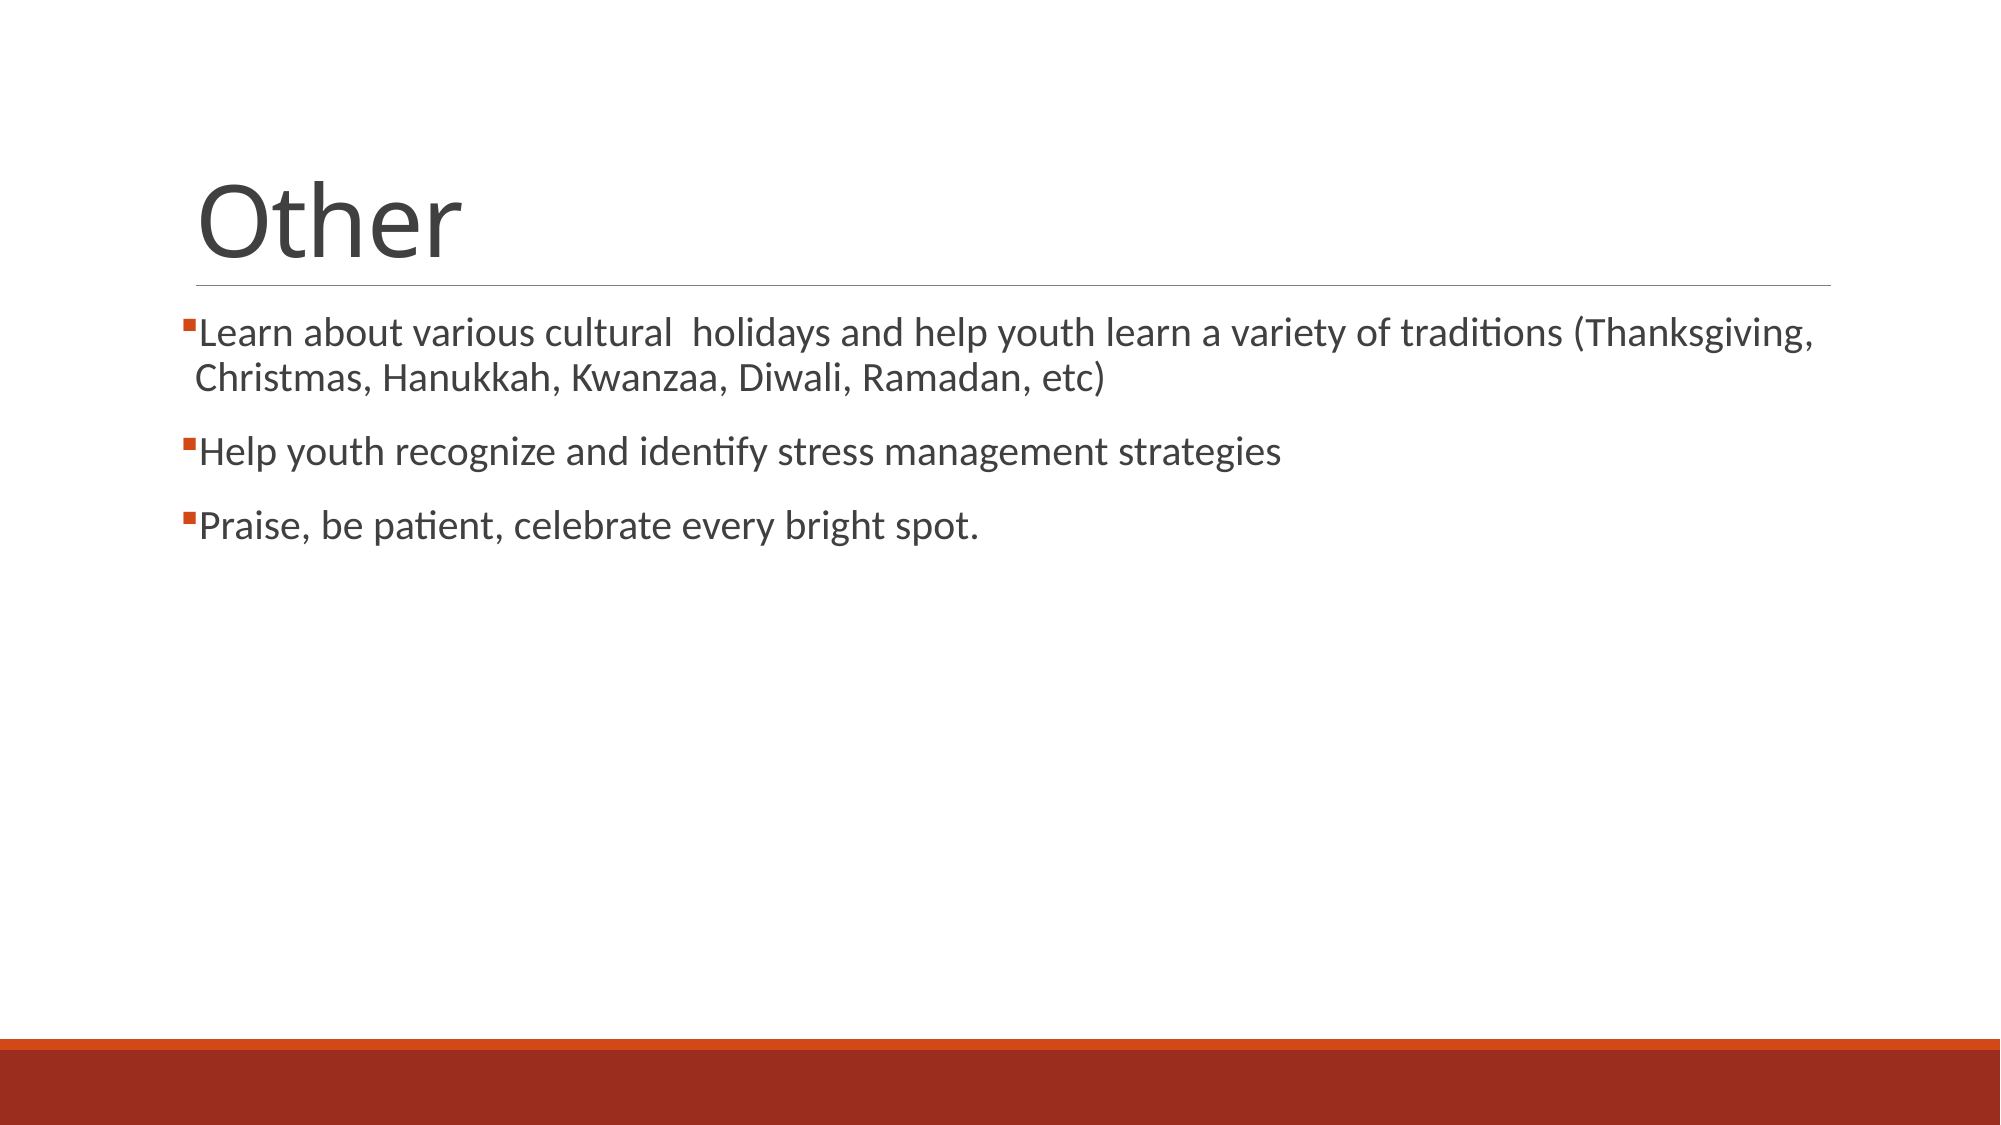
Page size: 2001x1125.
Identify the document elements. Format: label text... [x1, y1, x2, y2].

title Other [180, 47, 1830, 285]
list Learn about various cultural holidays and help youth learn a variety of traditions (Thanksgiving, Christmas, Hanukkah, Kwanzaa, Diwali, Ramadan, etc) Help youth recognize and identify stress management strategies Praise, be patient, celebrate every bright spot. [180, 302, 1830, 963]
